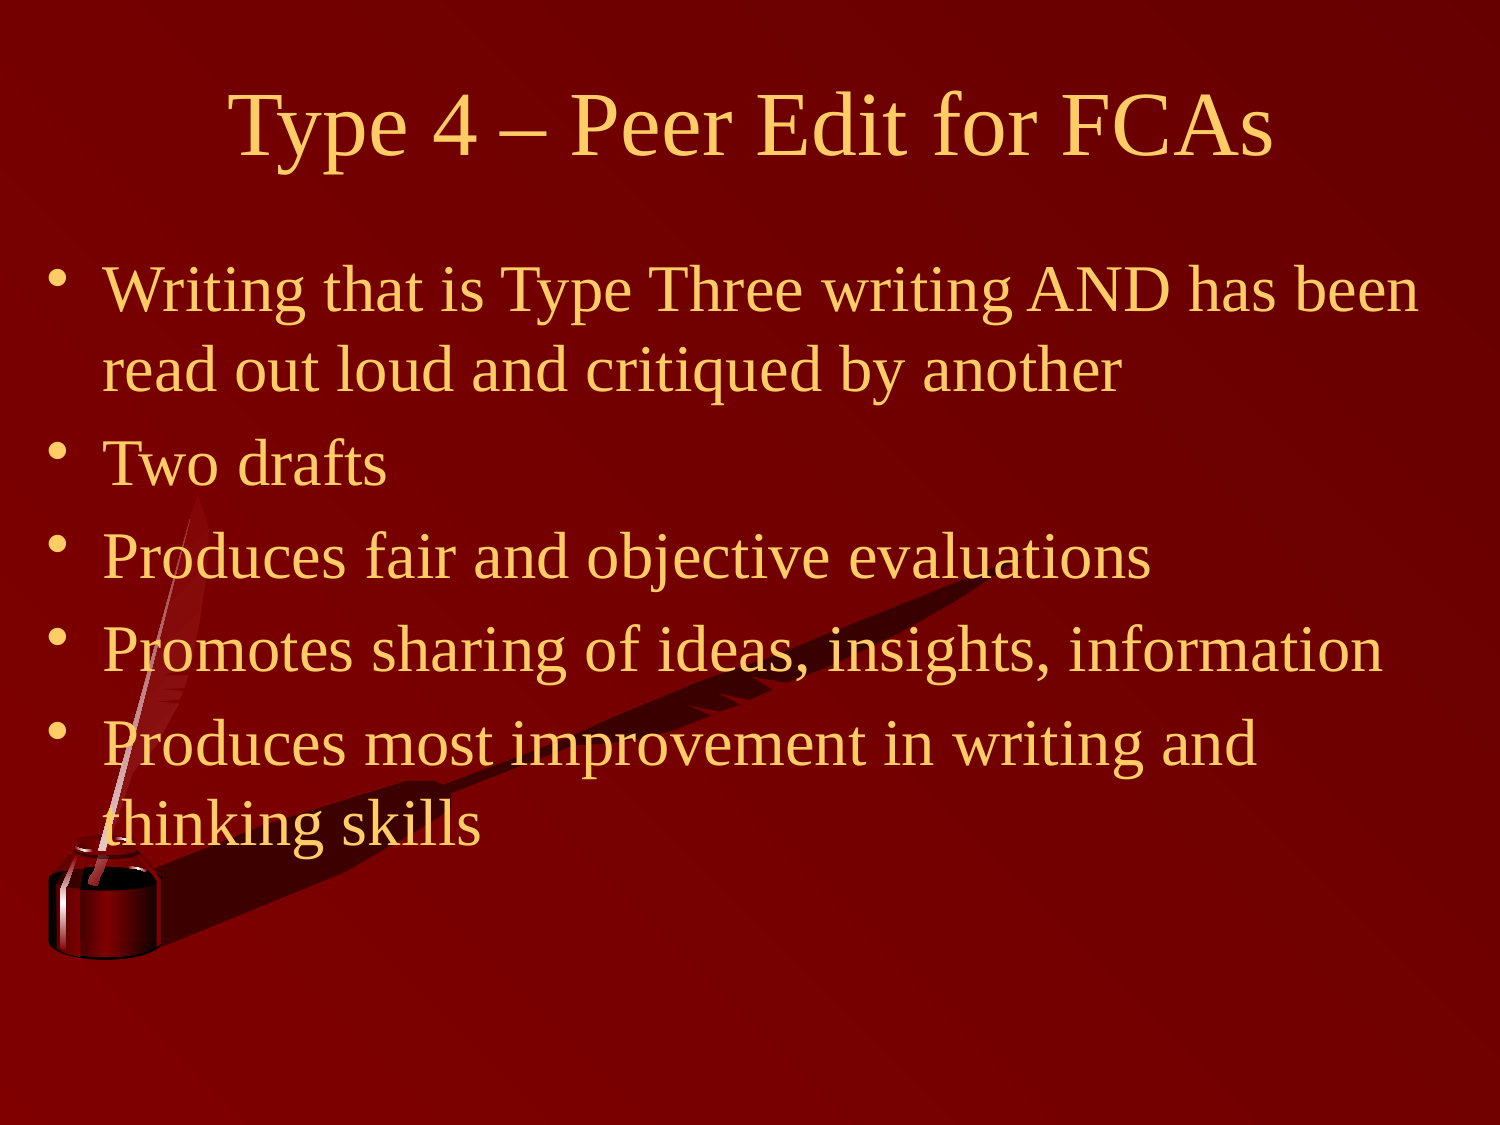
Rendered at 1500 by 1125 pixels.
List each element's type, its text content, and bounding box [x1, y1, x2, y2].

list Writing that is Type Three writing AND has been read out loud and critiqued by another Two drafts Produces fair and objective evaluations Promotes sharing of ideas, insights, information Produces most improvement in writing and thinking skills [30, 237, 1472, 1022]
title Type 4 – Peer Edit for FCAs [29, 19, 1475, 219]
